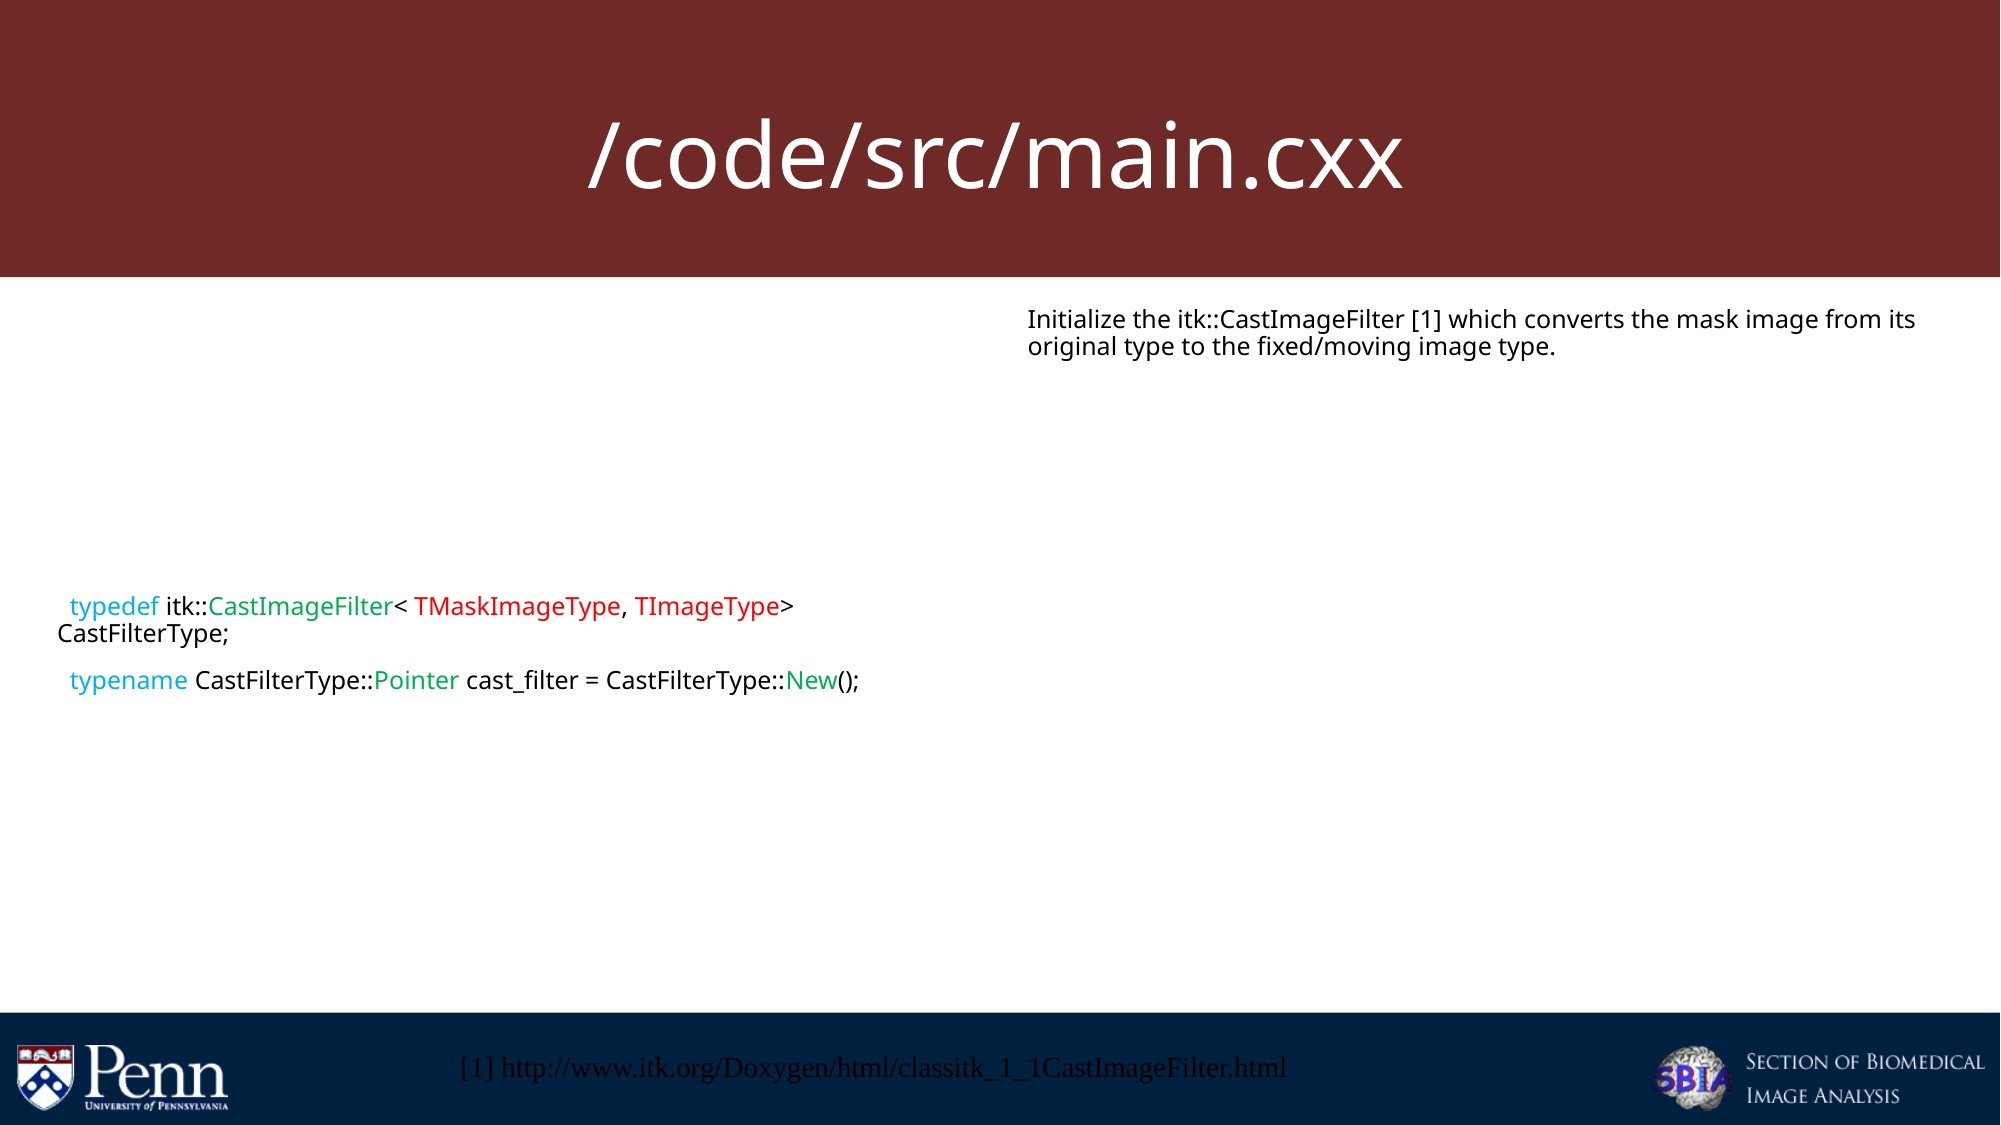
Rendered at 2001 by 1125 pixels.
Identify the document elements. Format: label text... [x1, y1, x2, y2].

footer [1] http://www.itk.org/Doxygen/html/classitk_1_1CastImageFilter.html [262, 1035, 1485, 1096]
list Initialize the itk::CastImageFilter [1] which converts the mask image from its original type to the fixed/moving image type. [1012, 299, 1952, 1014]
list template <typename TImageType, typename TMaskImageType> void registrationFilter( typename TImageType::Pointer fixedImage, typename TImageType::Pointer movingImage, typename TMaskImageType::Pointer maskImage, const std::string &outputFileName ) { typedef itk::CastImageFilter< TMaskImageType, TImageType> CastFilterType; typename CastFilterType::Pointer cast_filter = CastFilterType::New(); cast_filter->SetInput( maskImage ); cast_filter->Update(); typename TImageType::Pointer mask = cast_filter->GetOutput(); [42, 299, 988, 1014]
picture [1652, 1044, 1985, 1112]
title /code/src/main.cxx [42, 43, 1952, 275]
picture [17, 1045, 228, 1111]
